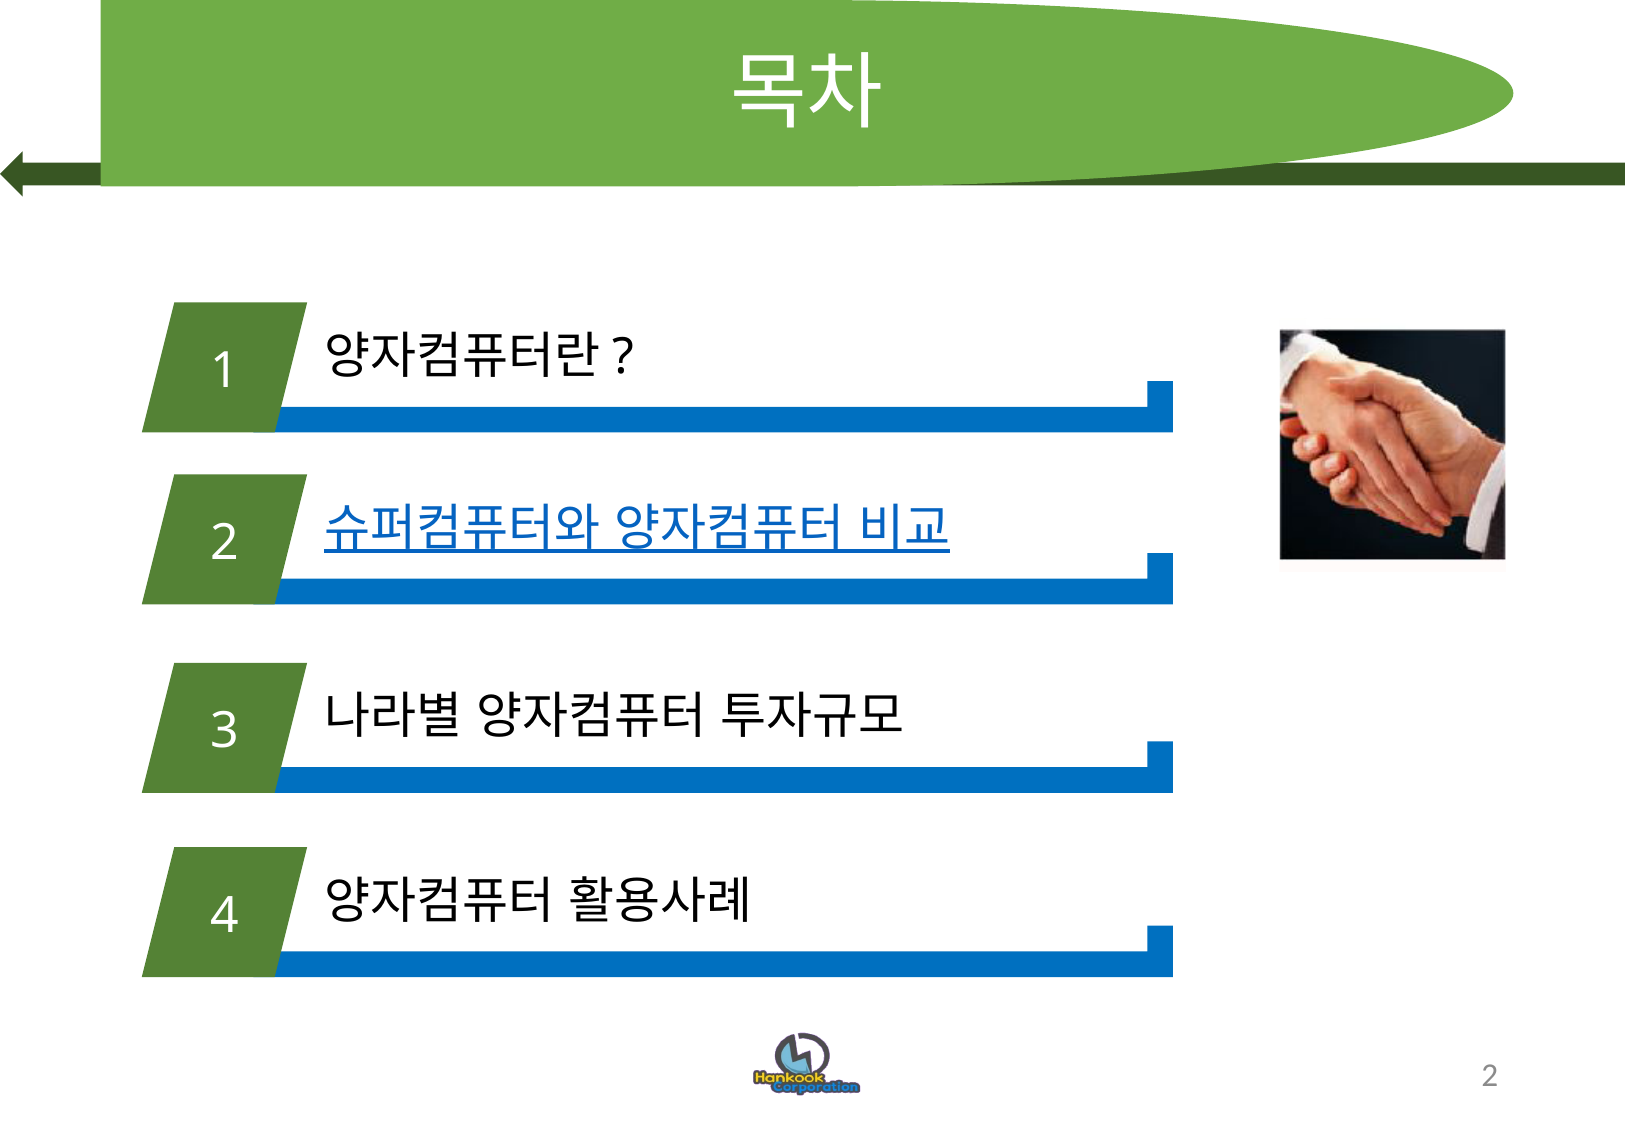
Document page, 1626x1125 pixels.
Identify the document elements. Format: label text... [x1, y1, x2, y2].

text_box 3 [140, 661, 309, 794]
picture [1279, 318, 1506, 572]
text_box 양자컴퓨터 활용사례 [309, 860, 1113, 936]
picture [743, 1029, 871, 1103]
slide_number 2 [1147, 1042, 1514, 1103]
text_box 1 [140, 301, 309, 434]
text_box 양자컴퓨터란? [309, 316, 1113, 391]
text_box [276, 552, 1174, 605]
text_box [276, 380, 1174, 433]
text_box 슈퍼컴퓨터와 양자컴퓨터 비교 [309, 488, 1113, 576]
title 목차 [100, 3, 1514, 187]
text_box [276, 925, 1174, 978]
text_box 2 [140, 473, 309, 606]
text_box [276, 740, 1174, 794]
text_box 4 [140, 846, 309, 979]
text_box 나라별 양자컴퓨터 투자규모 [309, 676, 1113, 752]
